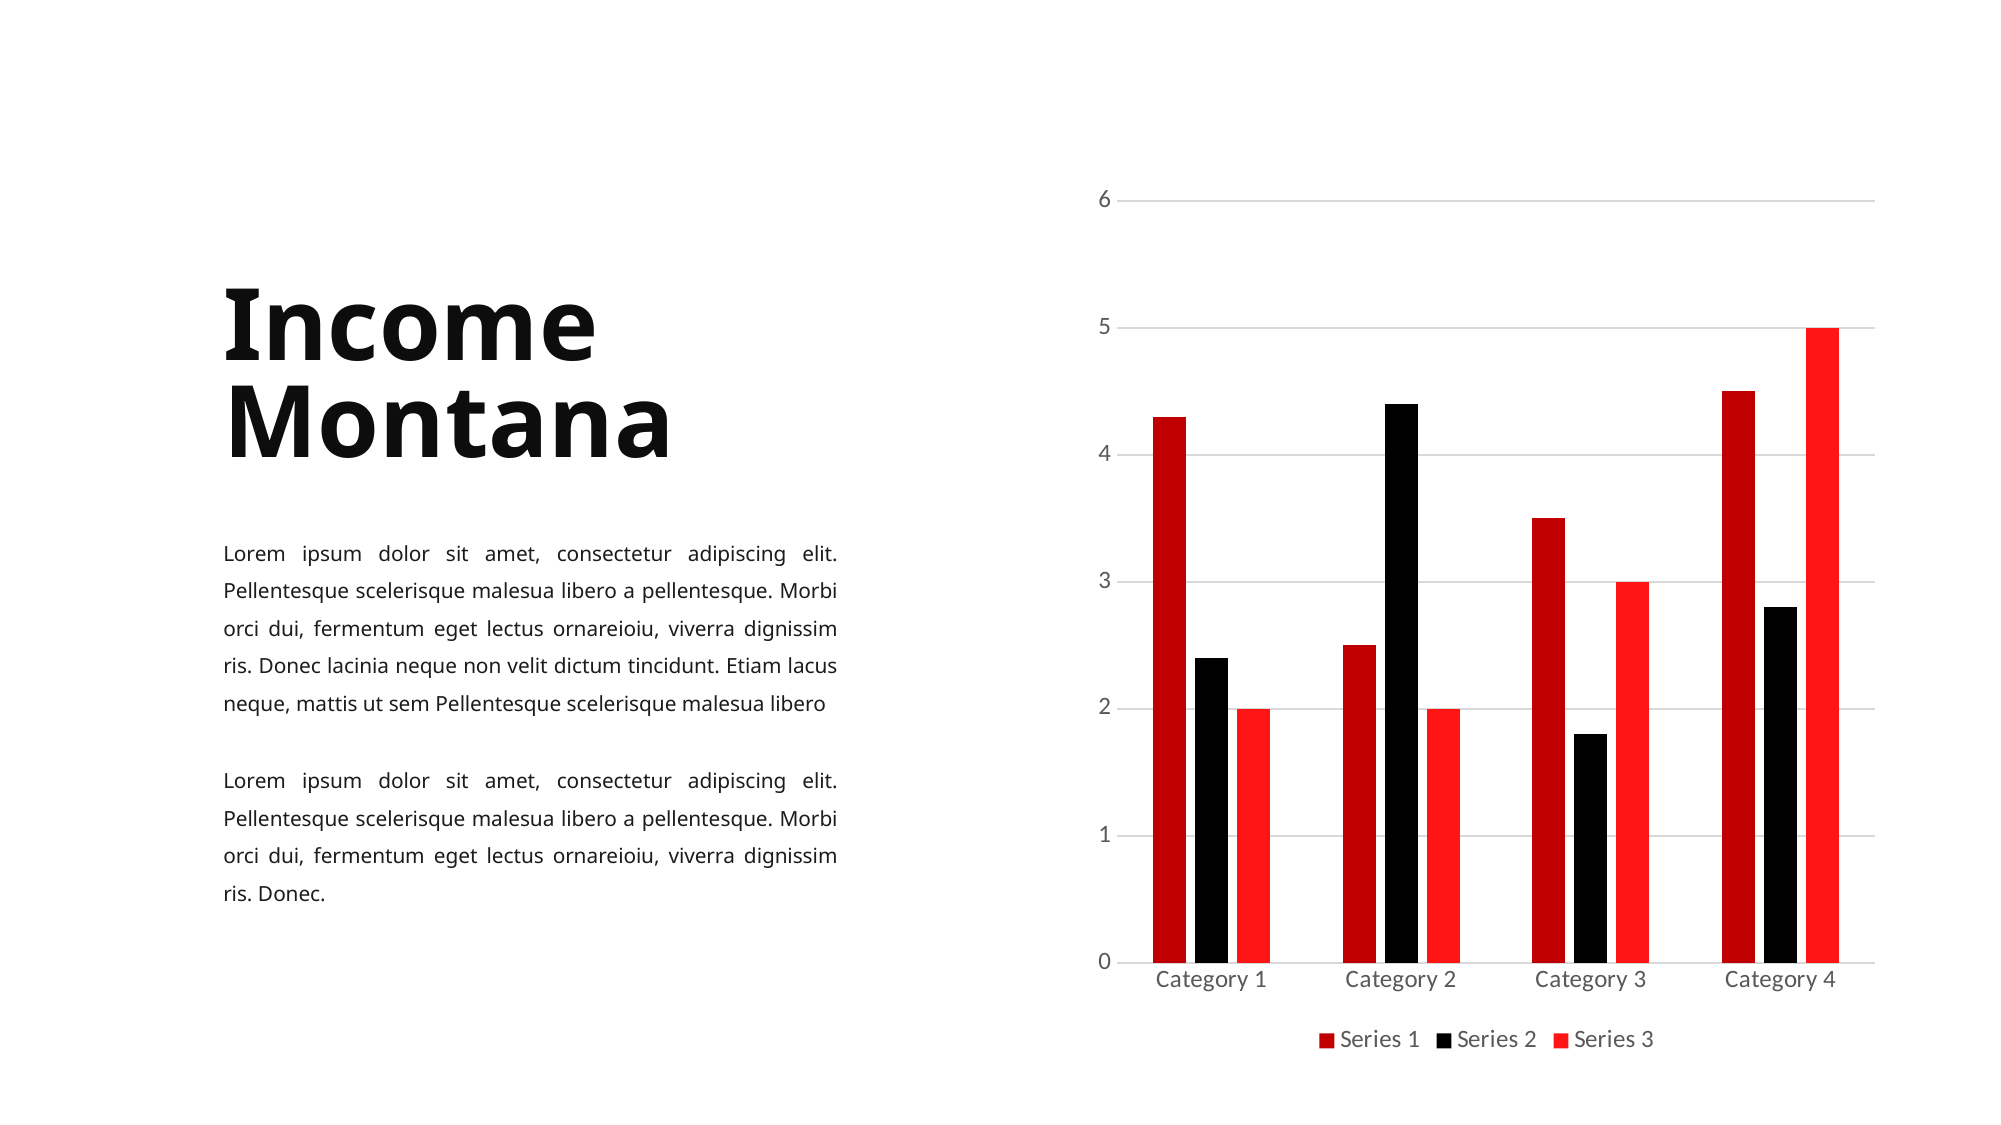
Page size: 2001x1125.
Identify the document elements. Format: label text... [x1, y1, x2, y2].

text_box Income [208, 253, 918, 388]
text_box Lorem ipsum dolor sit amet, consectetur adipiscing elit. Pellentesque scelerisque malesua libero a pellentesque. Morbi orci dui, fermentum eget lectus ornareioiu, viverra dignissim ris. Donec. [208, 747, 853, 913]
chart [1081, 170, 1892, 1060]
text_box Lorem ipsum dolor sit amet, consectetur adipiscing elit. Pellentesque scelerisque malesua libero a pellentesque. Morbi orci dui, fermentum eget lectus ornareioiu, viverra dignissim ris. Donec lacinia neque non velit dictum tincidunt. Etiam lacus neque, mattis ut sem Pellentesque scelerisque malesua libero [208, 520, 853, 723]
text_box Montana [208, 388, 823, 486]
